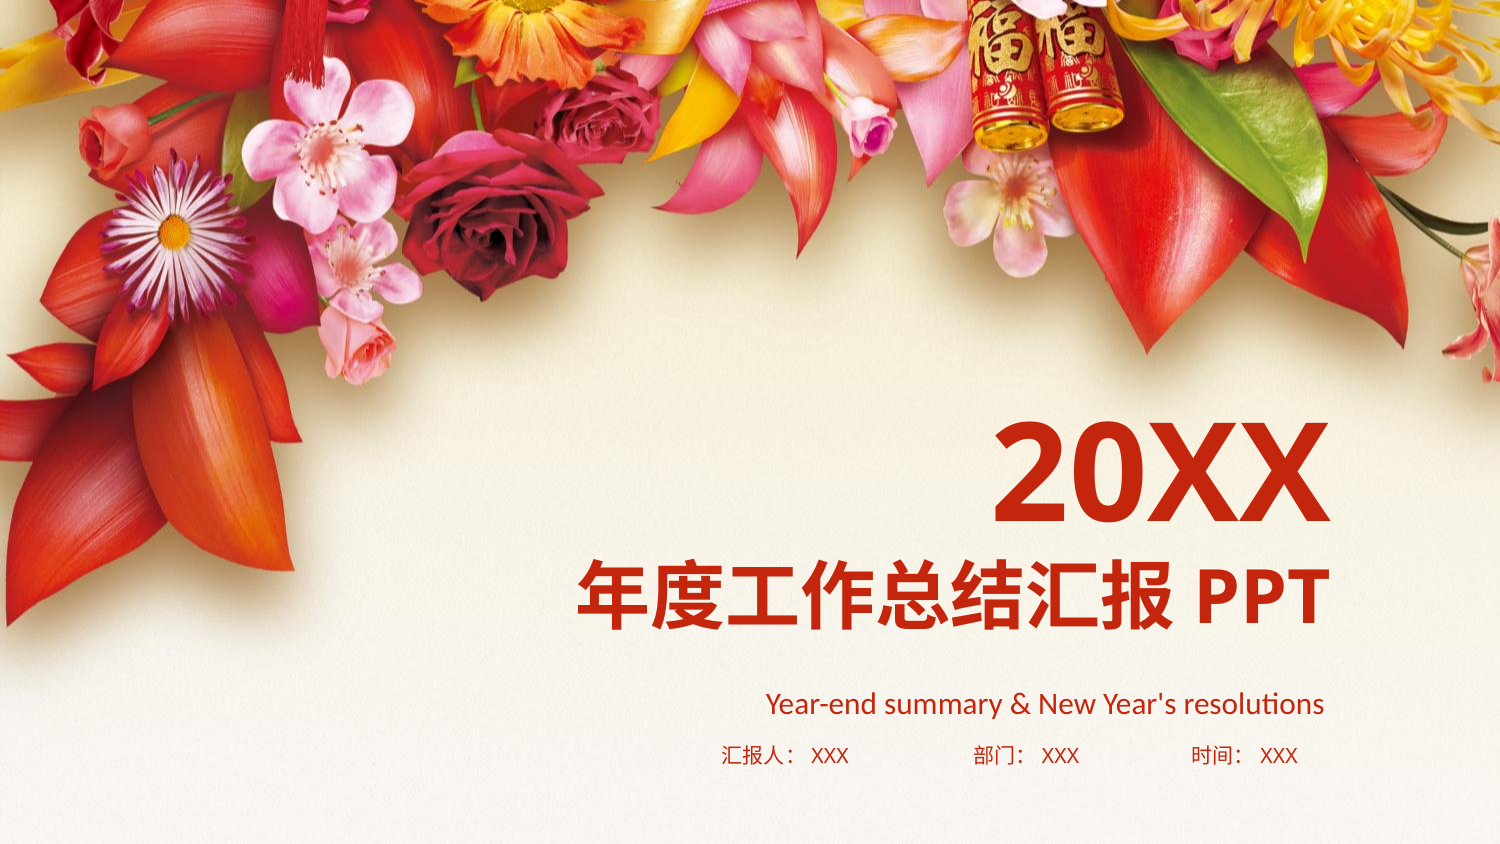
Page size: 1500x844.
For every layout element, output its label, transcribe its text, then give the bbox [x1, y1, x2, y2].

picture [0, 0, 1500, 844]
text_box 20XX 年度工作总结汇报PPT [357, 376, 1347, 647]
text_box 时间：XXX [1176, 735, 1368, 776]
text_box Year-end summary & New Year's resolutions [751, 675, 1345, 729]
text_box 部门：XXX [958, 735, 1135, 776]
text_box 汇报人：XXX [706, 735, 931, 776]
